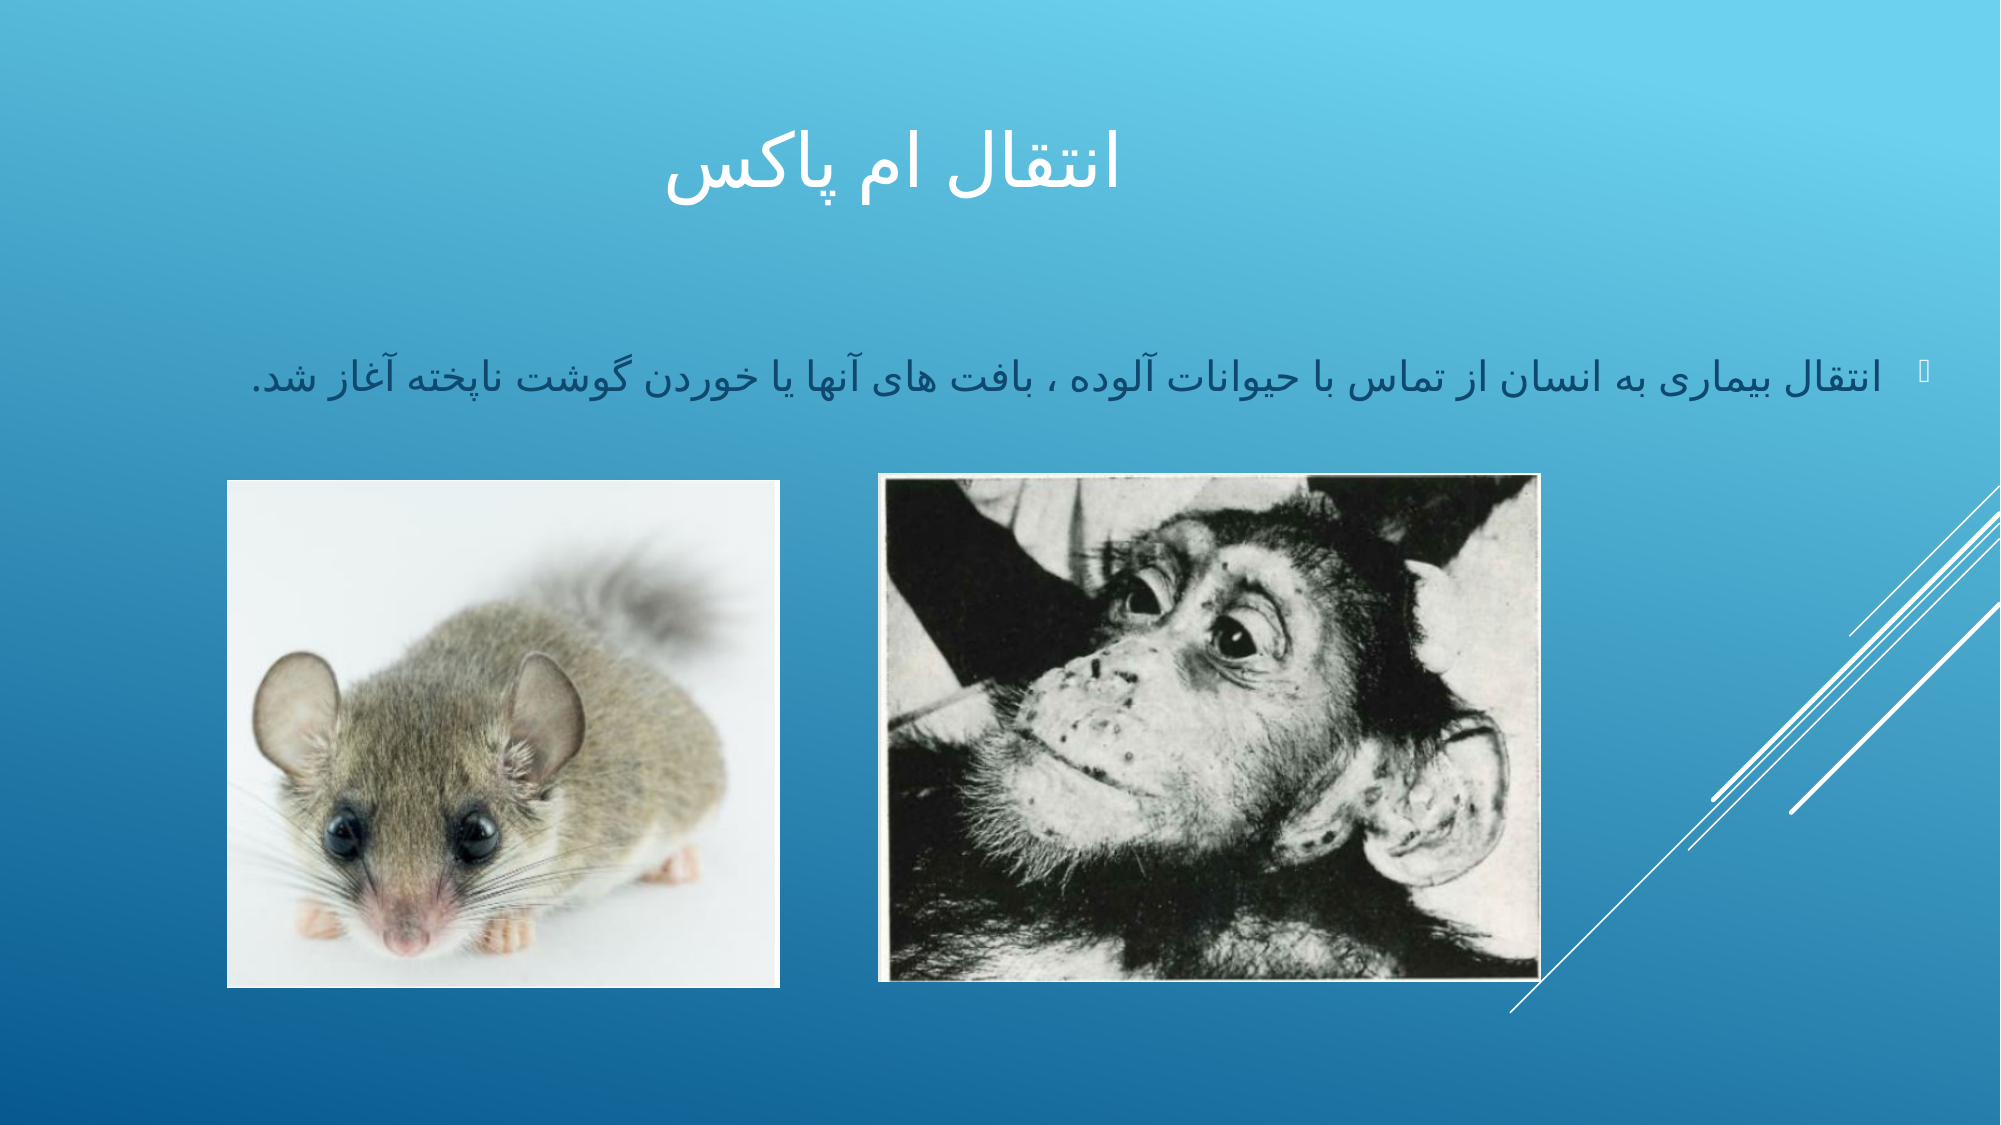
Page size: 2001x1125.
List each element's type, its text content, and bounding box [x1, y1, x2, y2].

picture [878, 473, 1542, 982]
list انتقال بیماری به انسان از تماس با حیوانات آلوده ، بافت های آنها یا خوردن گوشت ناپخته آغاز شد. [21, 342, 1946, 1016]
picture [226, 480, 780, 989]
title انتقال ام پاکس [193, 34, 1594, 282]
